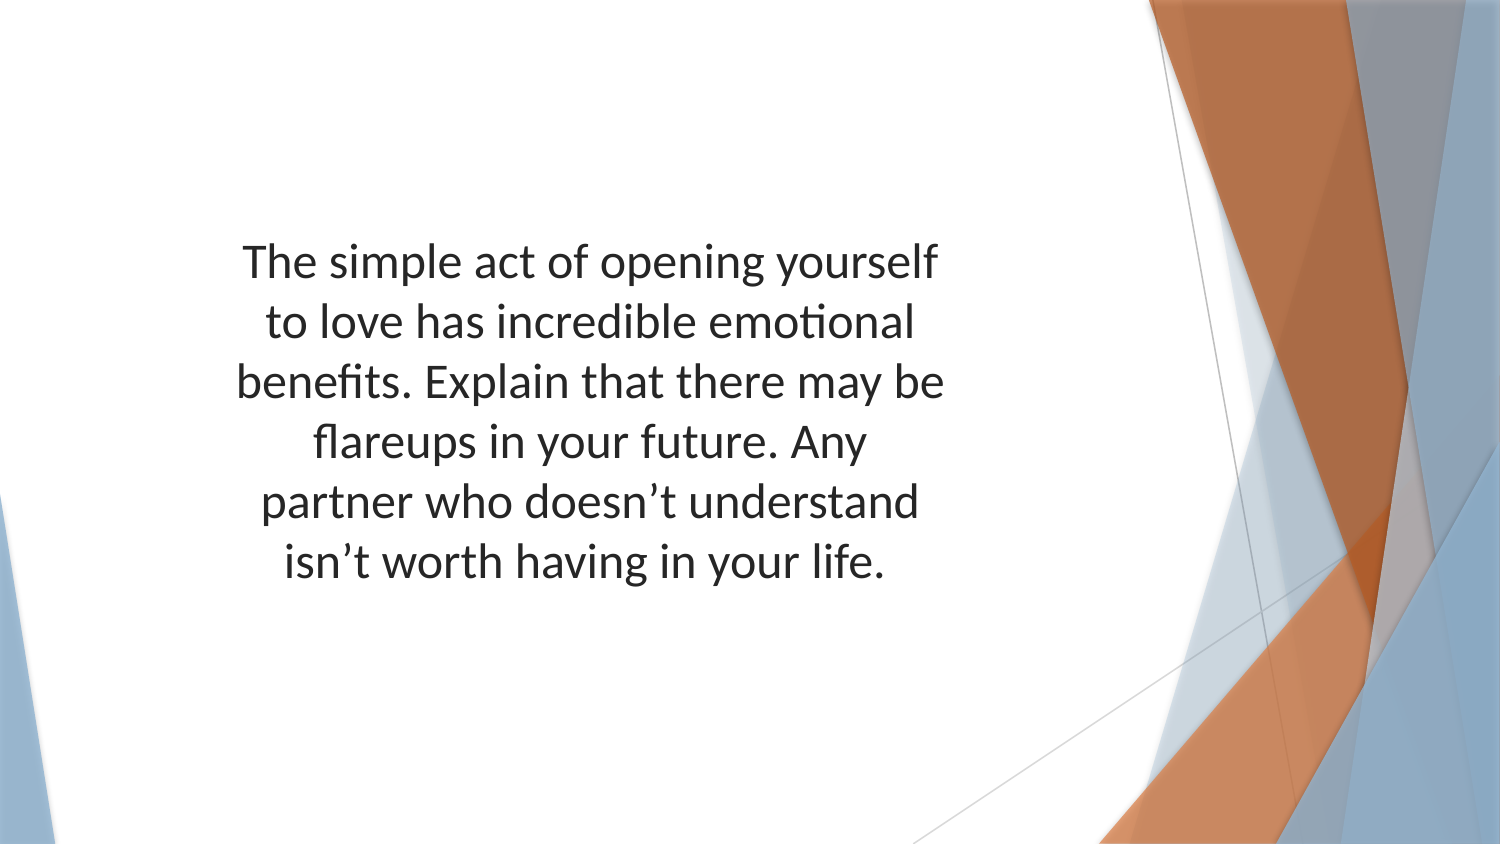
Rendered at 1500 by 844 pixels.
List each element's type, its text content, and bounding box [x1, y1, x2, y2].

list The simple act of opening yourself to love has incredible emotional benefits. Explain that there may be flareups in your future. Any partner who doesn’t understand isn’t worth having in your life. [218, 221, 963, 611]
